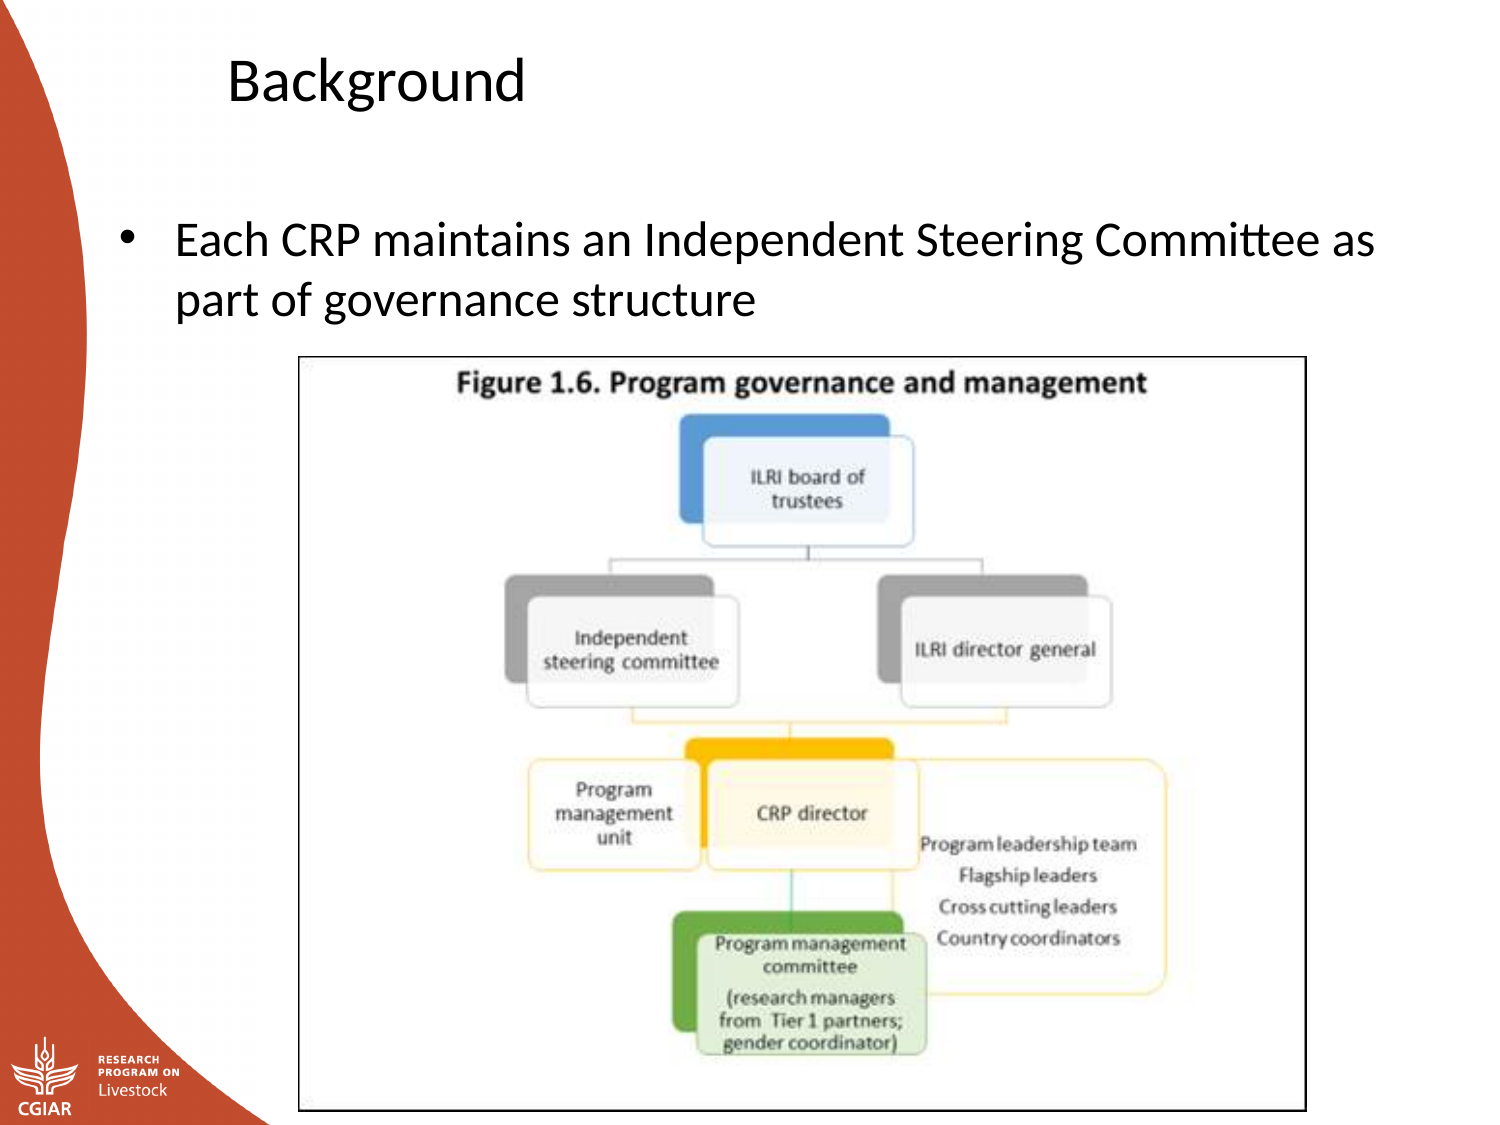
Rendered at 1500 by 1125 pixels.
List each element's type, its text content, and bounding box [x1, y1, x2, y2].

list Each CRP maintains an Independent Steering Committee as part of governance structure [103, 198, 1475, 451]
picture [0, 0, 270, 1125]
list Background [212, 31, 1450, 198]
picture [298, 355, 1307, 1113]
